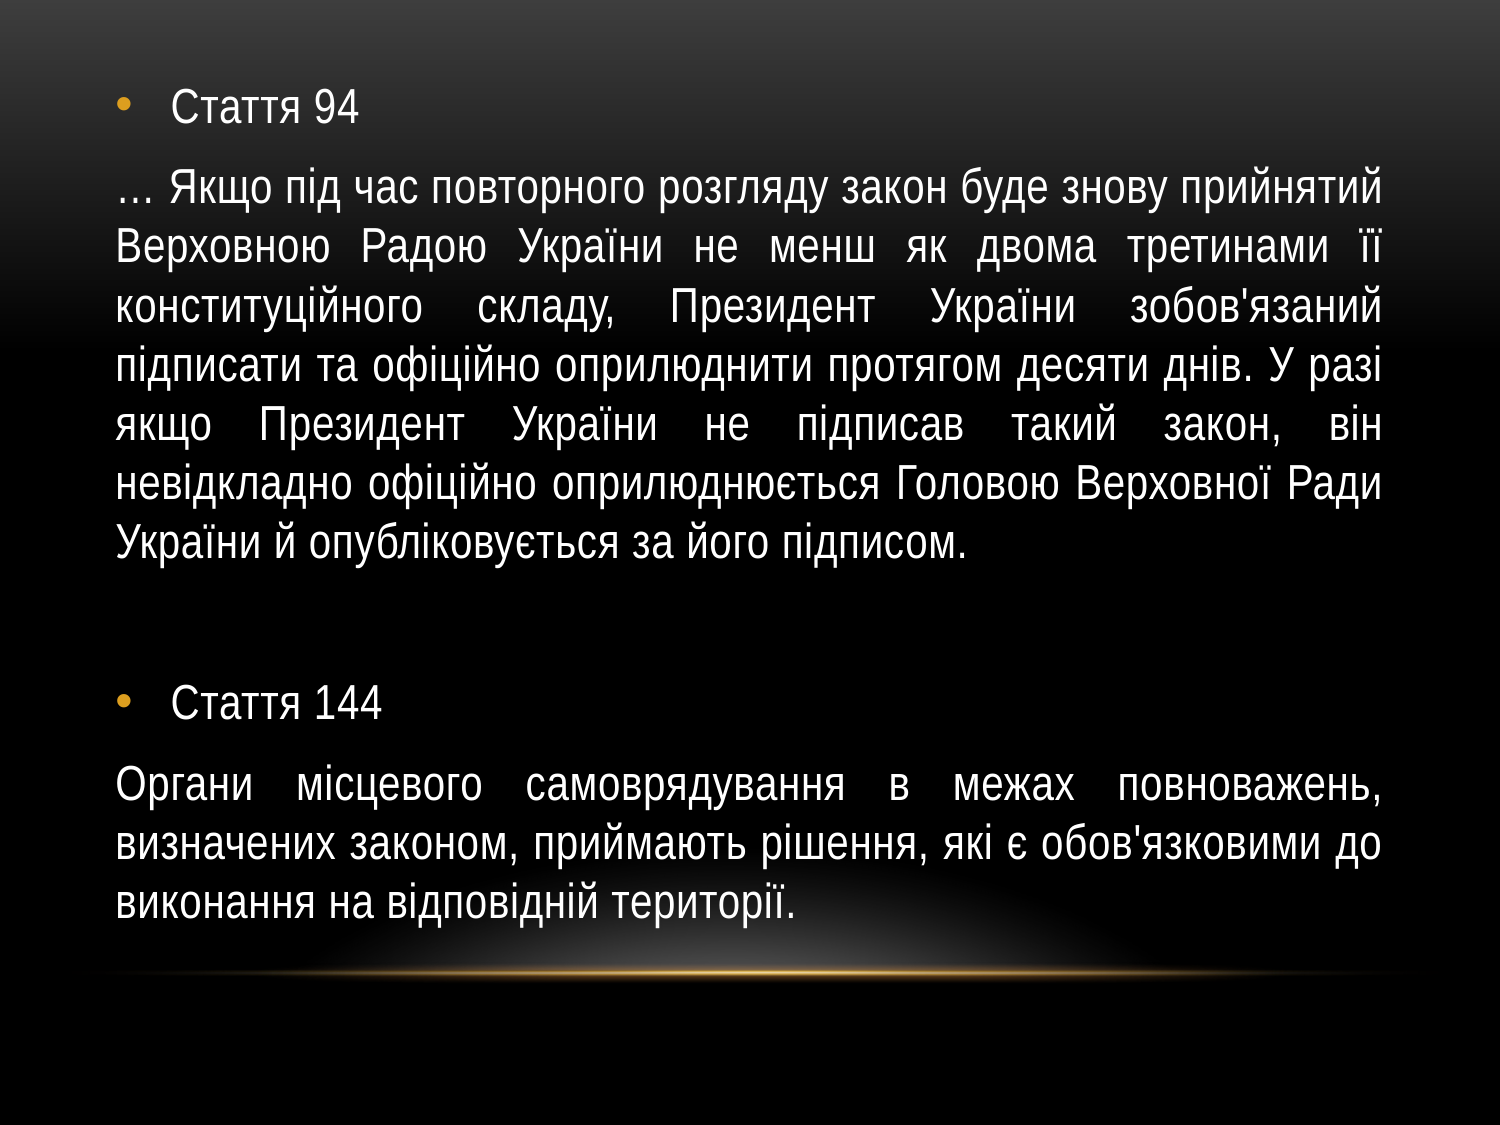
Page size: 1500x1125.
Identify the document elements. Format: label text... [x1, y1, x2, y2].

list Стаття 94 … Якщо під час повторного розгляду закон буде знову прийнятий Верховною Радою України не менш як двома третинами її конституційного складу, Президент України зобов'язаний підписати та офіційно оприлюднити протягом десяти днів. У разі якщо Президент України не підписав такий закон, він невідкладно офіційно оприлюднюється Головою Верховної Ради України й опубліковується за його підписом. Стаття 144 Органи місцевого самоврядування в межах повноважень, визначених законом, приймають рішення, які є обов'язковими до виконання на відповідній території. [100, 66, 1400, 938]
picture [0, 0, 1500, 1125]
